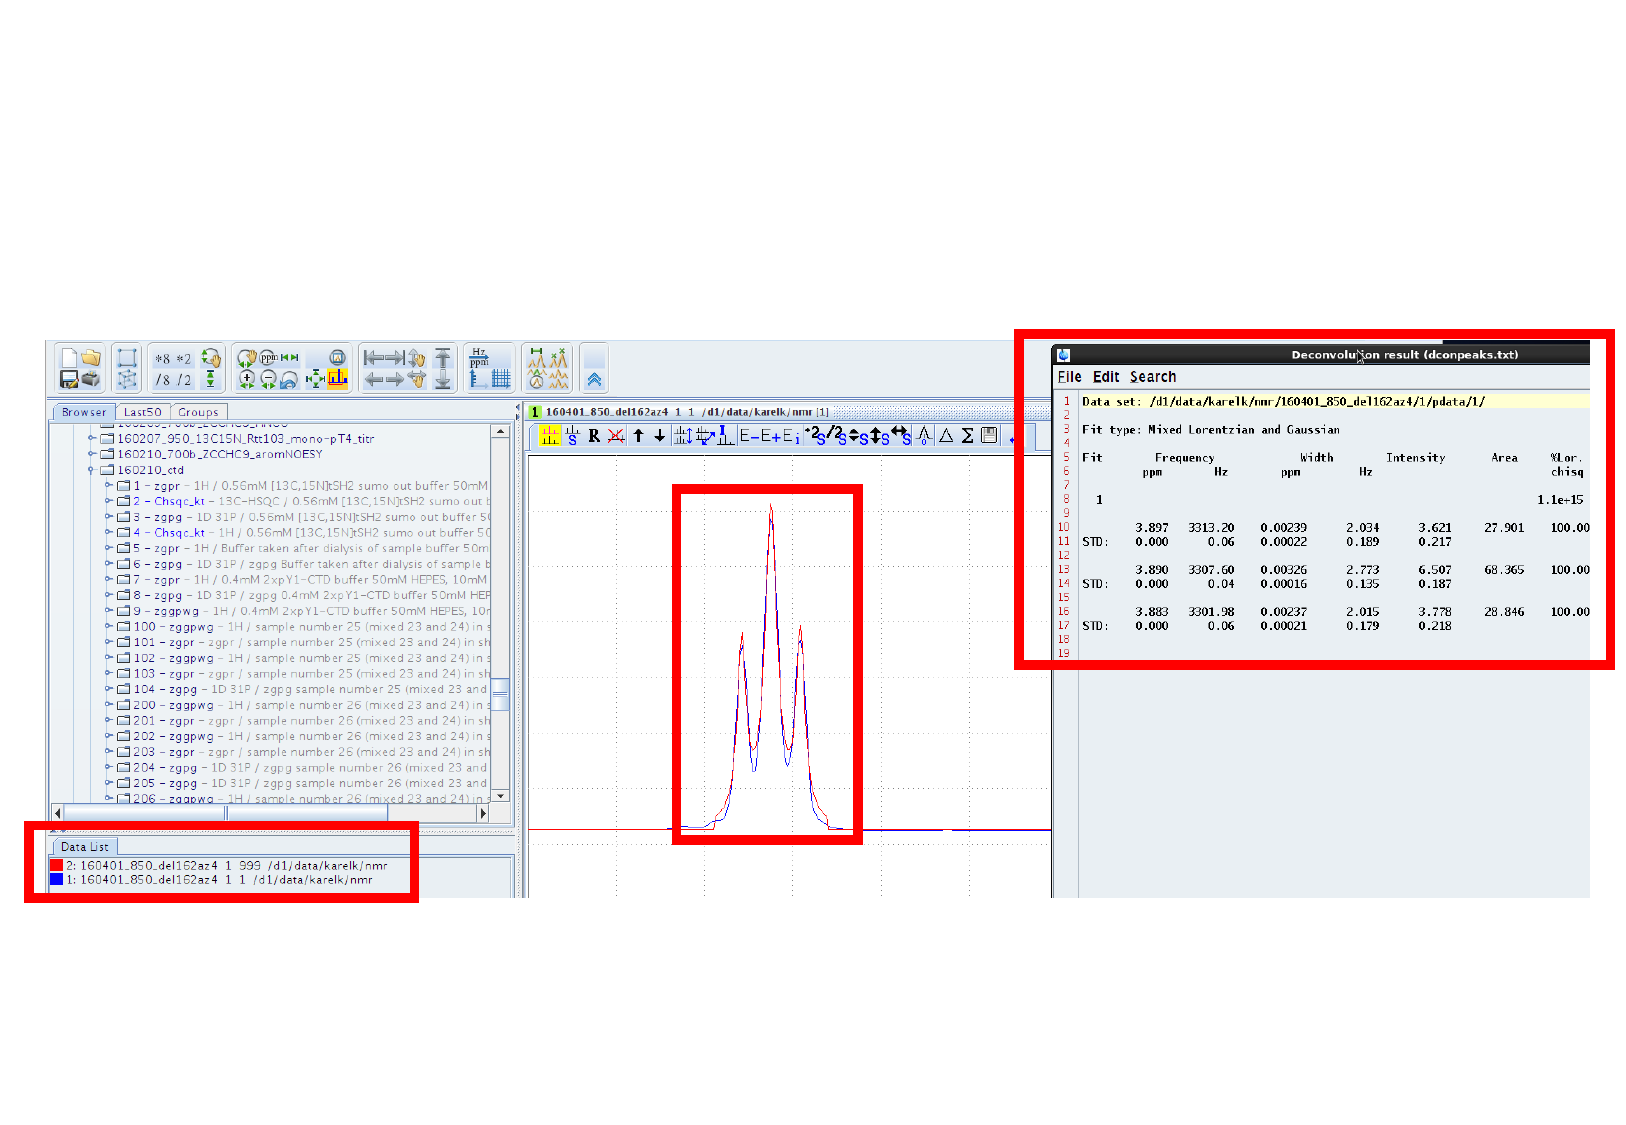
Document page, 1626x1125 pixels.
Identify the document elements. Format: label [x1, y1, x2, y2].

picture [45, 340, 1590, 898]
text_box [1018, 333, 1611, 666]
text_box [28, 825, 416, 899]
